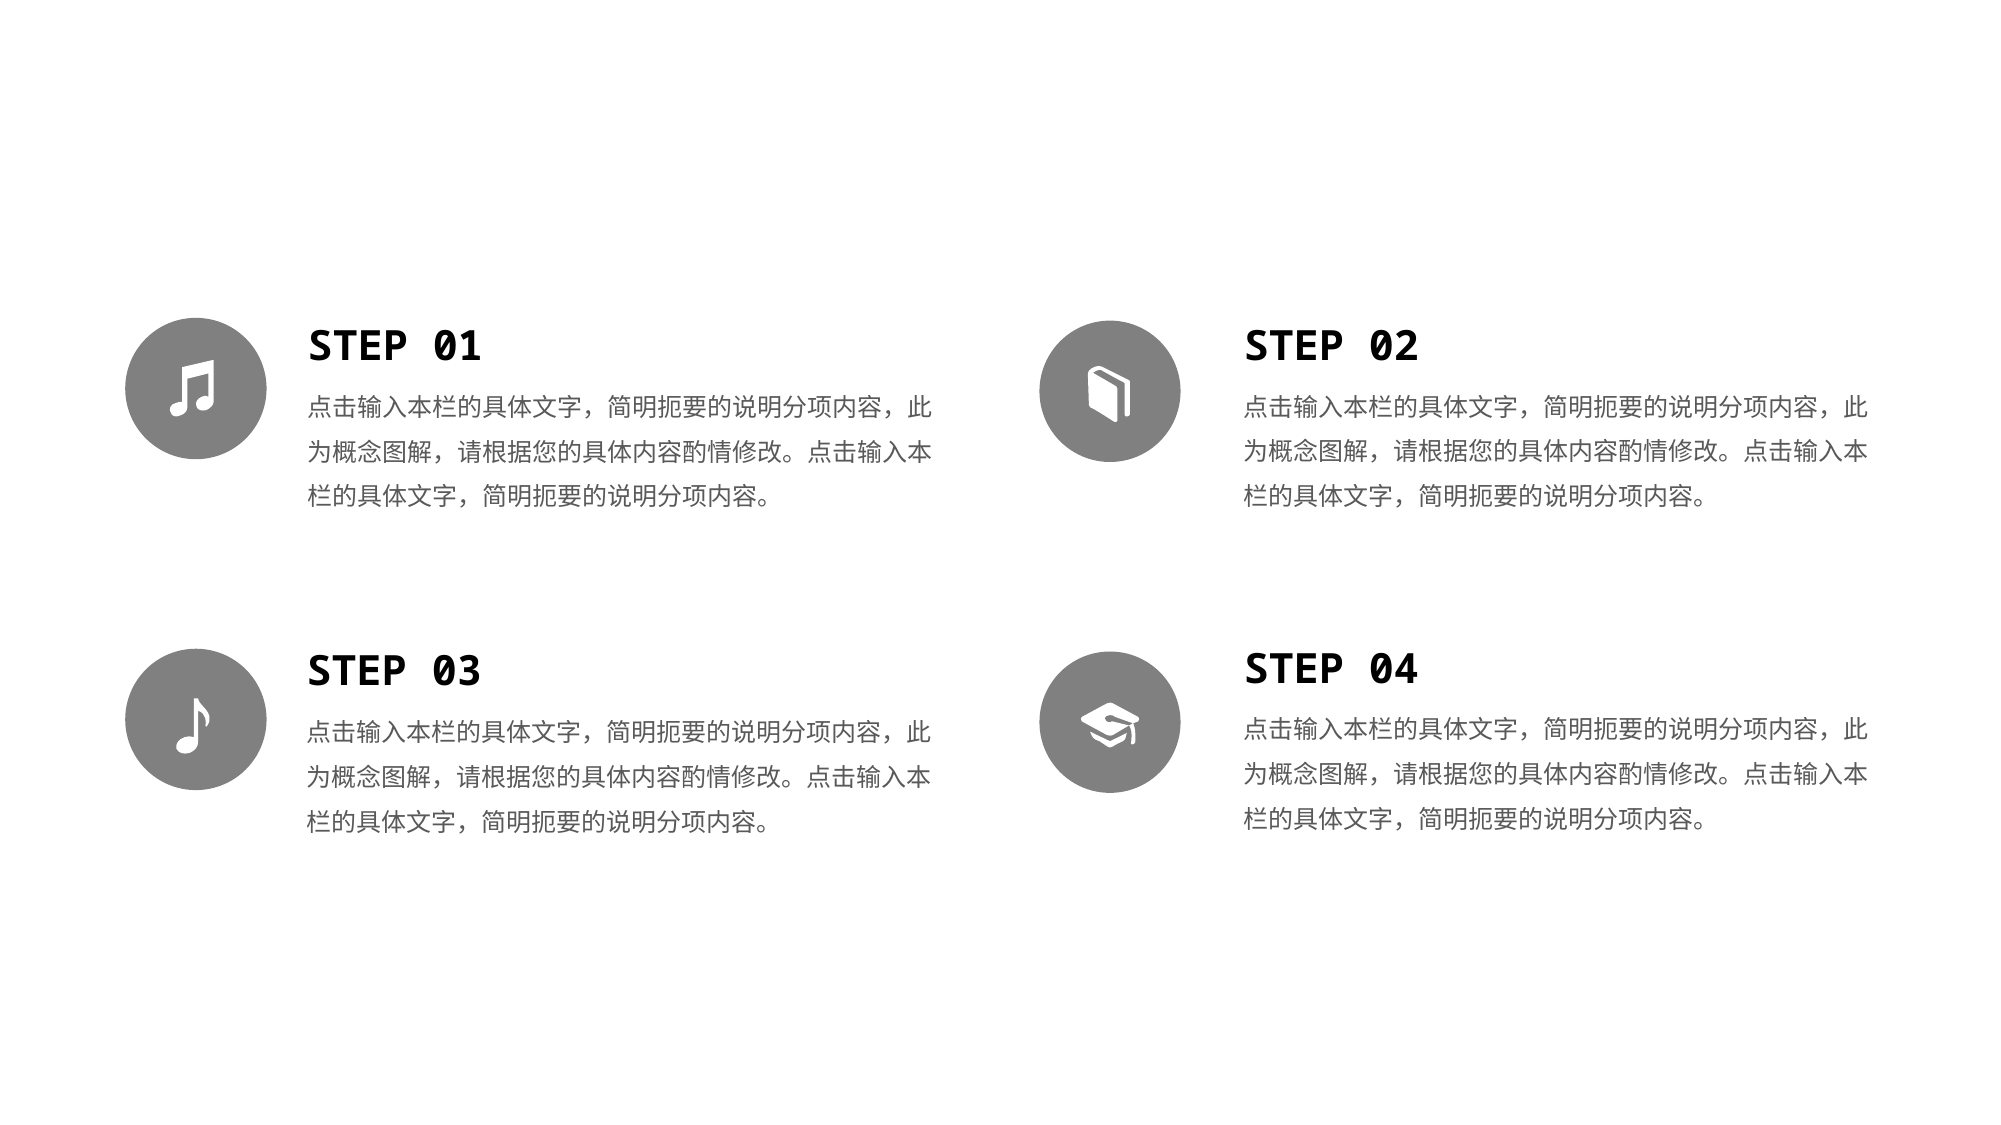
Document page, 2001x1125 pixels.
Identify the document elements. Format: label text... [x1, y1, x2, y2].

text_box [125, 648, 267, 791]
text_box 点击输入本栏的具体文字，简明扼要的说明分项内容，此为概念图解，请根据您的具体内容酌情修改。点击输入本栏的具体文字，简明扼要的说明分项内容。 [291, 694, 957, 844]
text_box [1087, 365, 1130, 422]
text_box [1090, 731, 1127, 748]
text_box STEP 04 [1228, 634, 1689, 691]
text_box 点击输入本栏的具体文字，简明扼要的说明分项内容，此为概念图解，请根据您的具体内容酌情修改。点击输入本栏的具体文字，简明扼要的说明分项内容。 [1228, 368, 1894, 519]
text_box [176, 698, 210, 754]
text_box [169, 359, 214, 417]
text_box [1039, 320, 1181, 462]
text_box STEP 02 [1228, 311, 1689, 368]
text_box [1039, 651, 1181, 793]
text_box 点击输入本栏的具体文字，简明扼要的说明分项内容，此为概念图解，请根据您的具体内容酌情修改。点击输入本栏的具体文字，简明扼要的说明分项内容。 [292, 368, 958, 519]
text_box 点击输入本栏的具体文字，简明扼要的说明分项内容，此为概念图解，请根据您的具体内容酌情修改。点击输入本栏的具体文字，简明扼要的说明分项内容。 [1228, 691, 1894, 842]
text_box [125, 317, 267, 460]
text_box STEP 03 [291, 636, 752, 694]
text_box [1080, 702, 1140, 745]
text_box STEP 01 [292, 311, 753, 368]
